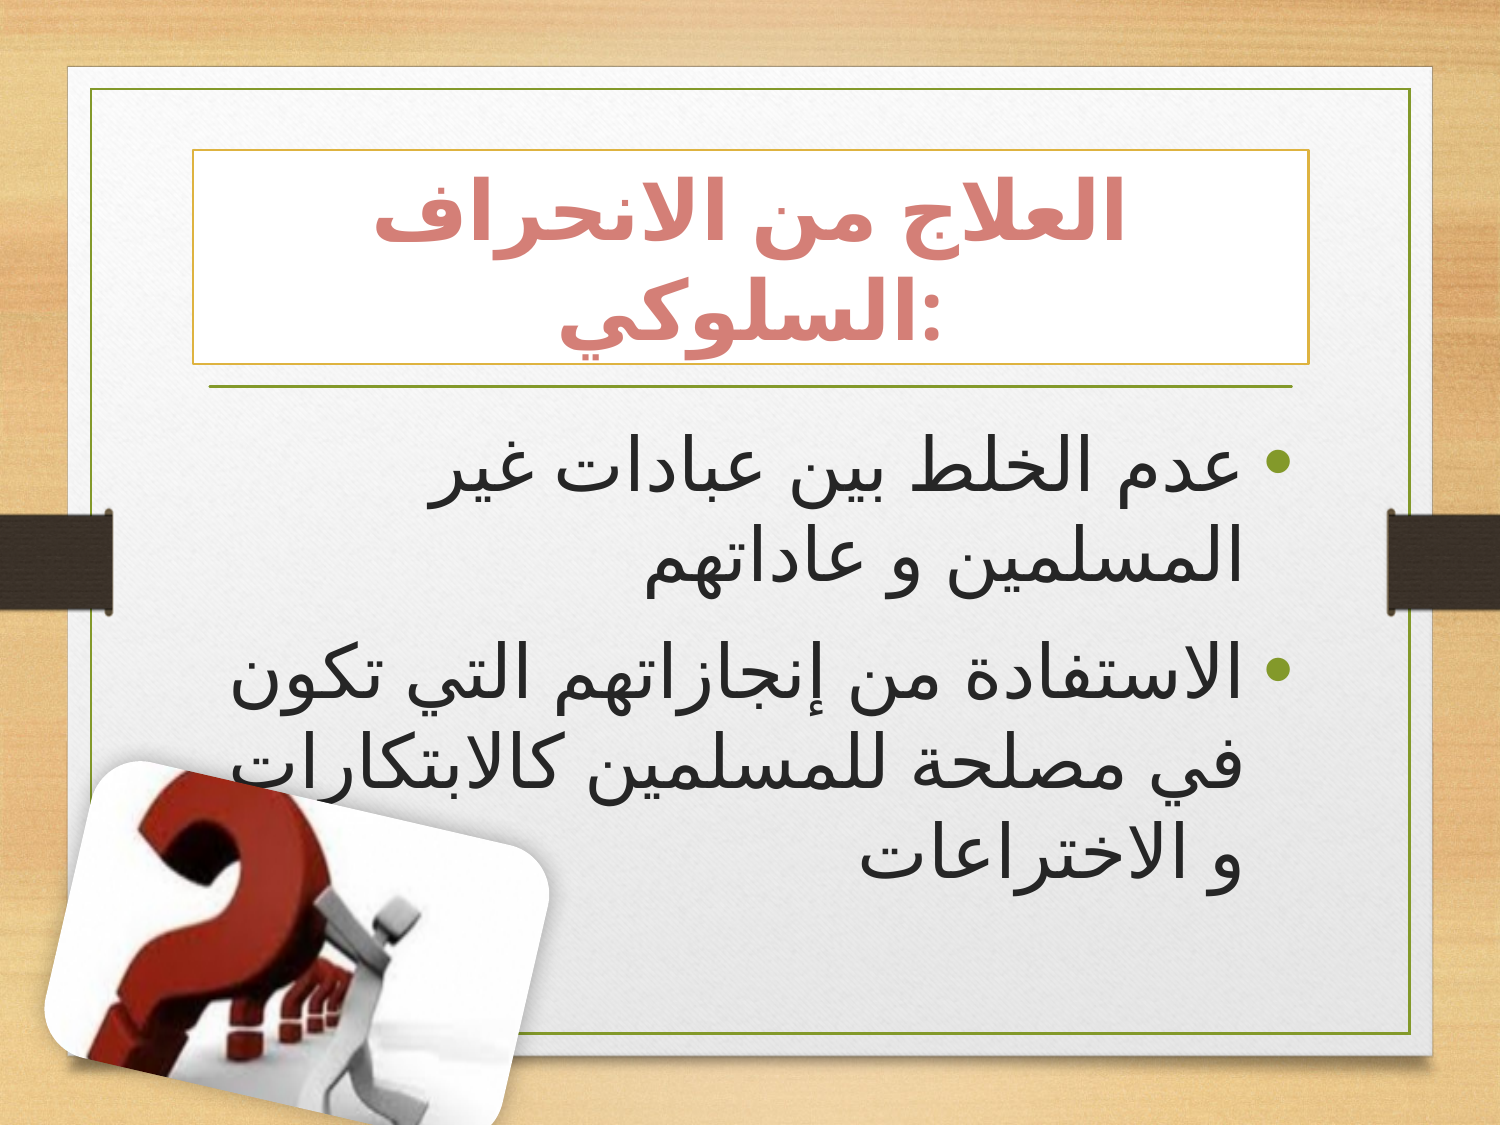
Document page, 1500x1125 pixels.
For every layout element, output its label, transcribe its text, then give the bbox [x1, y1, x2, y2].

list عدم الخلط بين عبادات غير المسلمين و عاداتهم الاستفادة من إنجازاتهم التي تكون في مصلحة للمسلمين كالابتكارات و الاختراعات [193, 408, 1309, 974]
picture [0, 0, 1500, 1125]
title العلاج من الانحراف السلوكي: [192, 149, 1310, 365]
